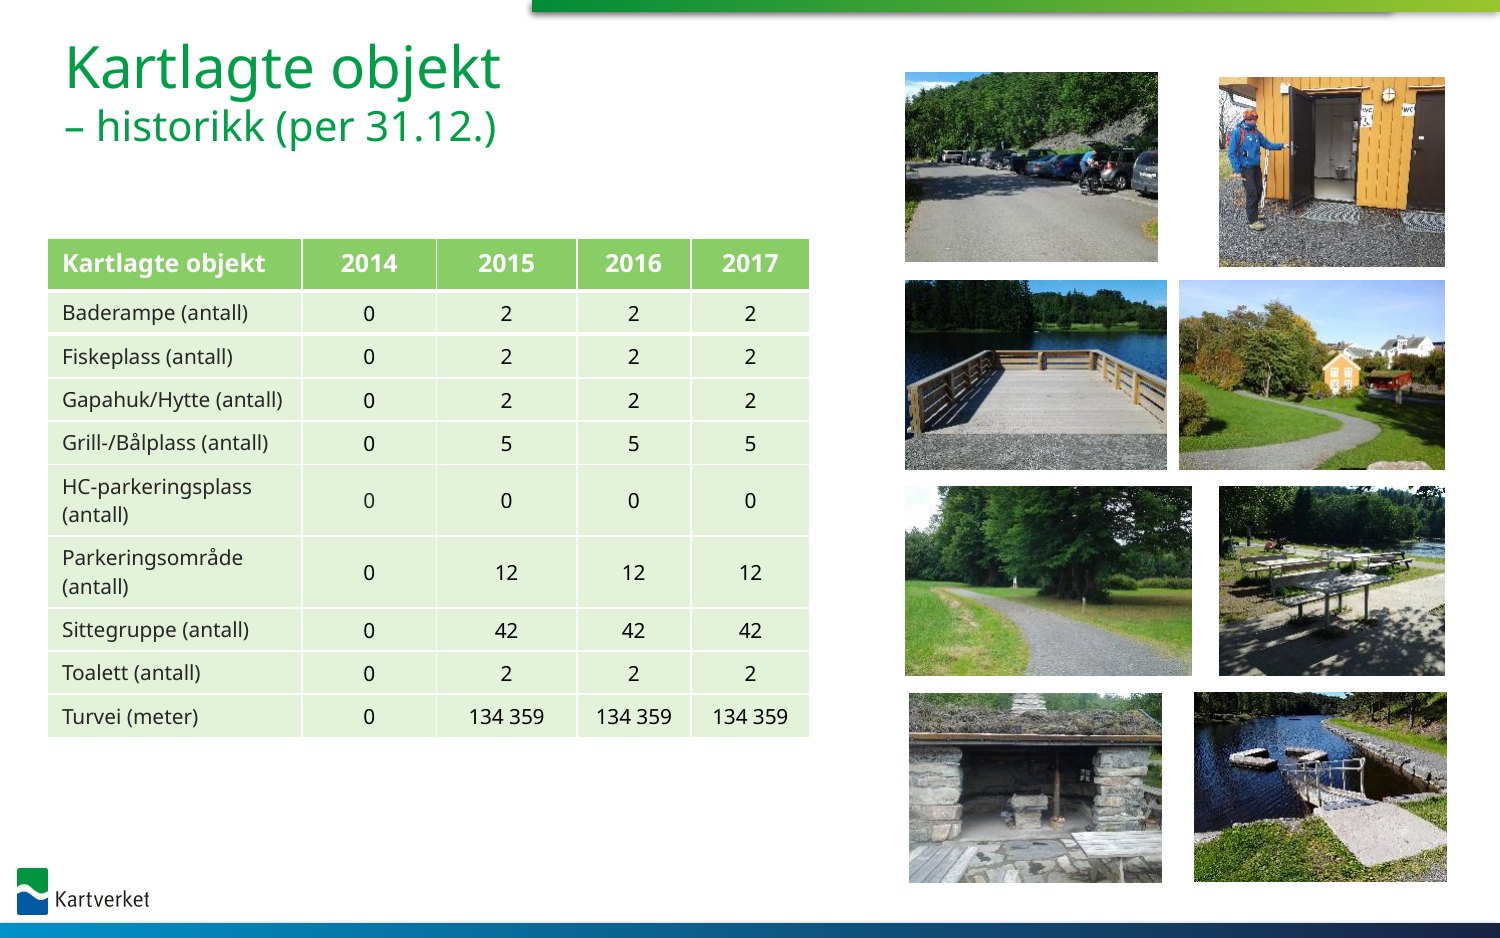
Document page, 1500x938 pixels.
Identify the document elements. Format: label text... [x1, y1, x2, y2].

table_cell 2 [578, 336, 690, 377]
table_cell 0 [692, 465, 809, 535]
table_cell Grill-/Bålplass (antall) [48, 422, 301, 464]
table_cell Gapahuk/Hytte (antall) [48, 379, 301, 420]
table_cell Fiskeplass (antall) [48, 336, 301, 377]
table_cell 2 [578, 379, 690, 420]
table_cell 2 [437, 336, 576, 377]
table_cell 0 [578, 465, 690, 535]
picture [1219, 77, 1445, 267]
table_cell 2 [692, 652, 809, 693]
table_cell 2 [437, 379, 576, 420]
table_cell 0 [303, 465, 436, 535]
picture [905, 72, 1158, 262]
table_cell 0 [303, 336, 436, 377]
picture [1219, 486, 1445, 676]
table_cell Sittegruppe (antall) [48, 609, 301, 650]
table_cell 0 [303, 379, 436, 420]
table_header 2015 [437, 239, 576, 289]
table_cell 42 [692, 609, 809, 650]
table_cell 134 359 [692, 695, 809, 737]
table_cell 0 [303, 652, 436, 693]
table_cell 0 [303, 609, 436, 650]
picture [905, 280, 1167, 470]
table_cell 134 359 [578, 695, 690, 737]
table_cell 0 [303, 695, 436, 737]
table_cell 12 [578, 537, 690, 607]
table_cell 0 [303, 537, 436, 607]
table_cell 2 [692, 293, 809, 332]
text_box Kartlagte objekt – historikk (per 31.12.) [49, 14, 1431, 158]
table_cell 2 [692, 336, 809, 377]
table_cell Parkeringsområde (antall) [48, 537, 301, 607]
table_cell 5 [578, 422, 690, 464]
table_cell 2 [578, 652, 690, 693]
table_cell 2 [437, 293, 576, 332]
picture [1194, 692, 1448, 882]
table_cell 42 [437, 609, 576, 650]
table_cell 2 [692, 379, 809, 420]
table_cell HC-parkeringsplass (antall) [48, 465, 301, 535]
table_cell 5 [437, 422, 576, 464]
table_cell 12 [692, 537, 809, 607]
table_cell 2 [437, 652, 576, 693]
table_cell 5 [692, 422, 809, 464]
table_cell 0 [303, 422, 436, 464]
table_cell Toalett (antall) [48, 652, 301, 693]
table_header Kartlagte objekt [48, 239, 301, 289]
table_cell Baderampe (antall) [48, 293, 301, 332]
table_cell 42 [578, 609, 690, 650]
picture [909, 693, 1163, 884]
table_cell 134 359 [437, 695, 576, 737]
table_cell 0 [437, 465, 576, 535]
table_header 2014 [303, 239, 436, 289]
table_header 2016 [578, 239, 690, 289]
picture [905, 486, 1193, 676]
table_header 2017 [692, 239, 809, 289]
table_cell Turvei (meter) [48, 695, 301, 737]
table_cell 2 [578, 293, 690, 332]
picture [1179, 280, 1445, 470]
table_cell 0 [303, 293, 436, 332]
table_cell 12 [437, 537, 576, 607]
